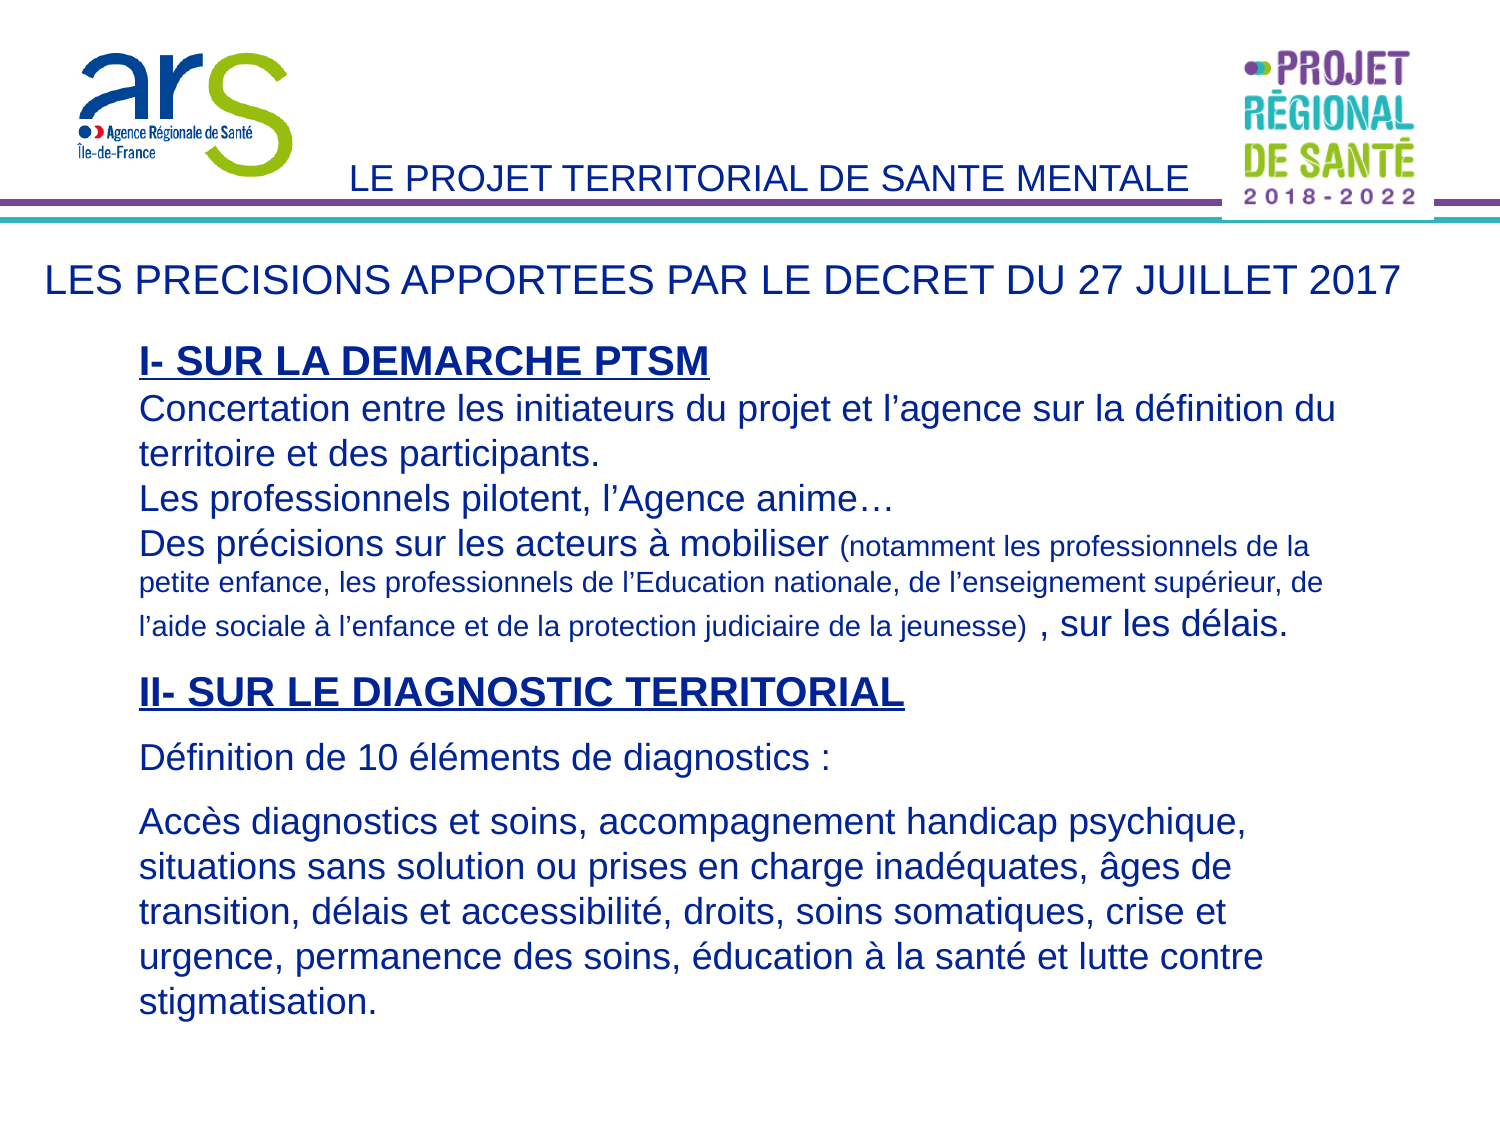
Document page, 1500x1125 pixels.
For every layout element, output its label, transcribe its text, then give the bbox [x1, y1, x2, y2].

title [121, 385, 1424, 740]
text_box II- SUR LE DIAGNOSTIC TERRITORIAL Définition de 10 éléments de diagnostics : Accès diagnostics et soins, accompagnement handicap psychique, situations sans solution ou prises en charge inadéquates, âges de transition, délais et accessibilité, droits, soins somatiques, crise et urgence, permanence des soins, éducation à la santé et lutte contre stigmatisation. [123, 656, 1388, 1030]
text_box LES PRECISIONS APPORTEES PAR LE DECRET DU 27 JUILLET 2017 [29, 245, 1434, 311]
text_box I- SUR LA DEMARCHE PTSM Concertation entre les initiateurs du projet et l’agence sur la définition du territoire et des participants. Les professionnels pilotent, l’Agence anime… Des précisions sur les acteurs à mobiliser (notamment les professionnels de la petite enfance, les professionnels de l’Education nationale, de l’enseignement supérieur, de l’aide sociale à l’enfance et de la protection judiciaire de la jeunesse) , sur les délais. [123, 326, 1388, 651]
picture [1222, 30, 1434, 221]
picture [76, 52, 293, 177]
